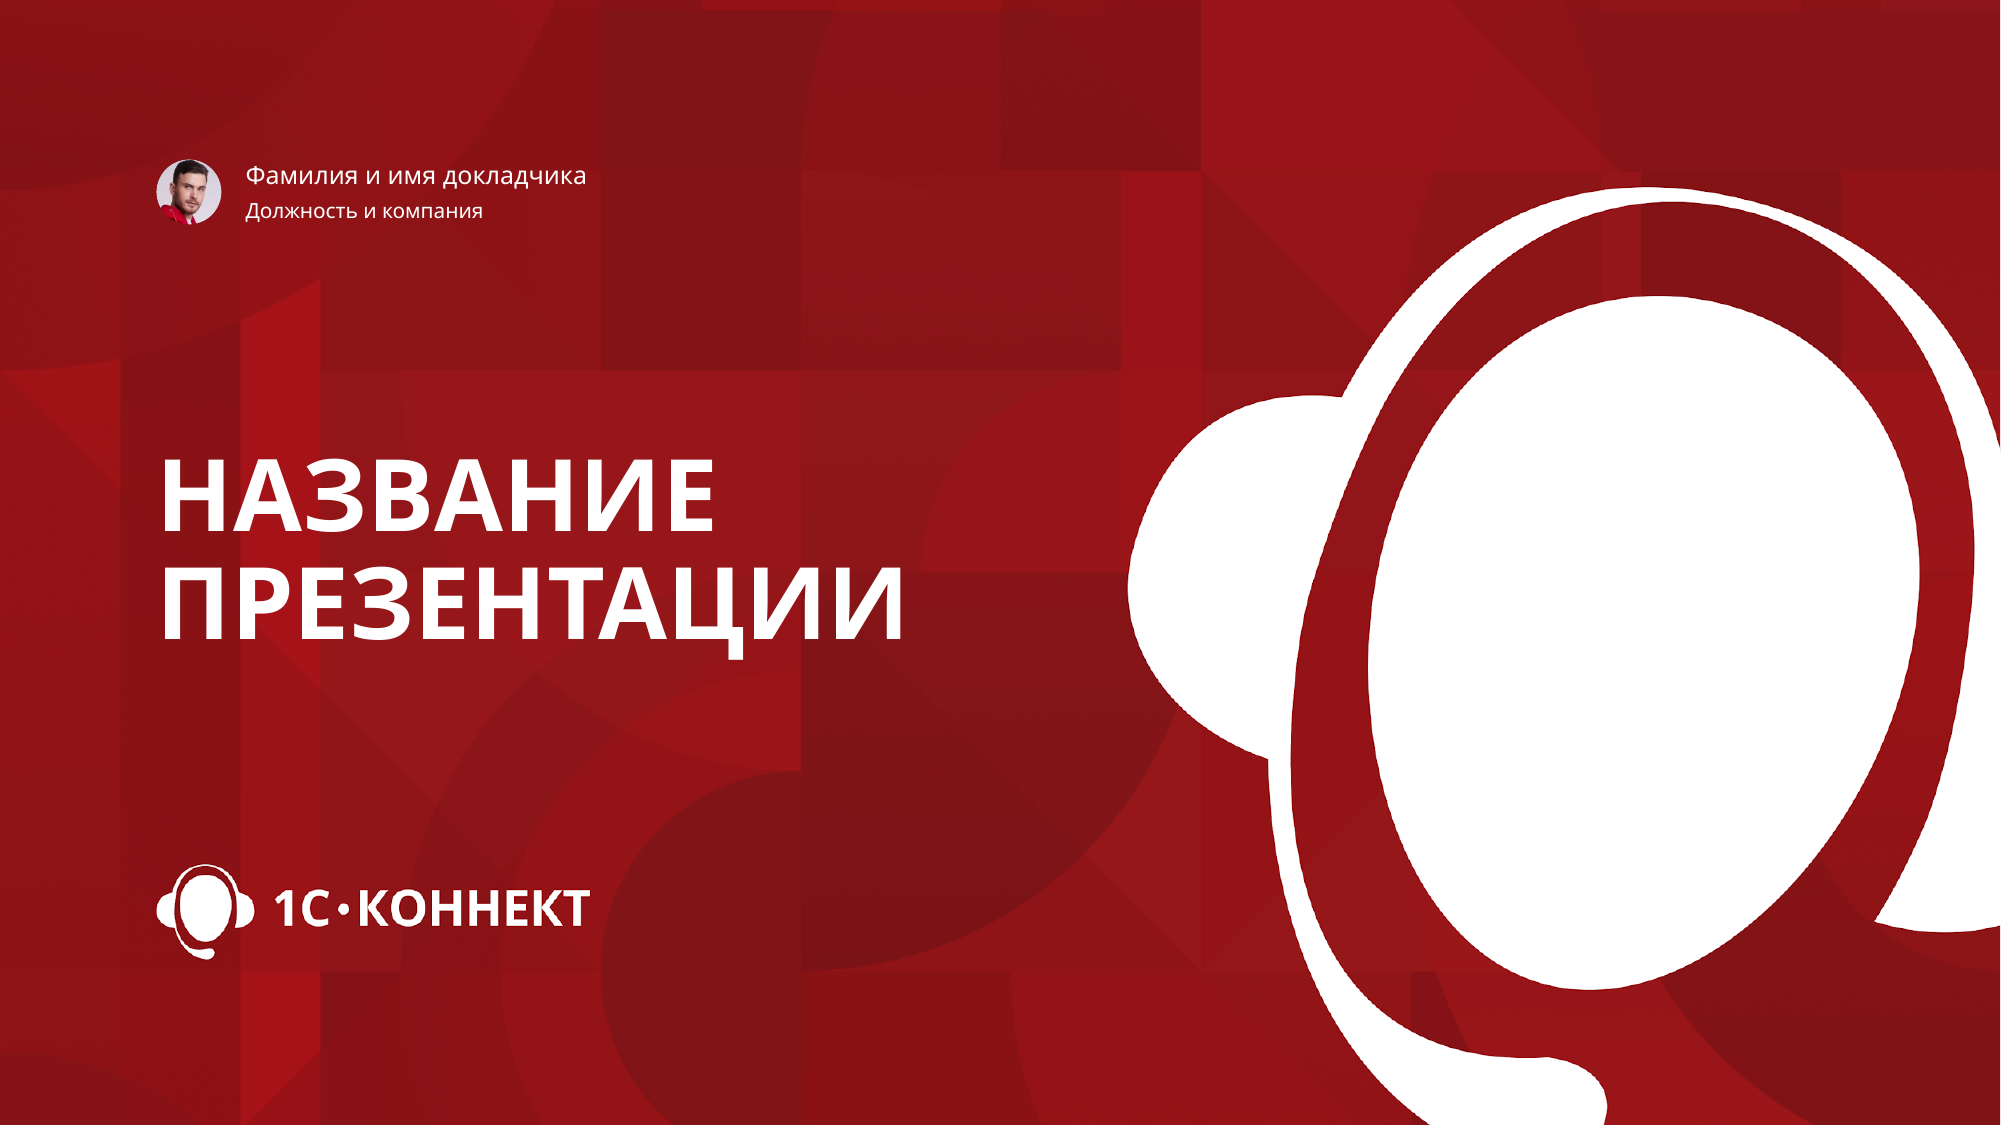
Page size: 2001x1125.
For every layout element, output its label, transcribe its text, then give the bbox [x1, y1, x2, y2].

title НАЗВАНИЕ ПРЕЗЕНТАЦИИ [141, 437, 1103, 736]
picture [0, 0, 2001, 1125]
text_box Фамилия и имя докладчика [245, 159, 593, 190]
text_box [156, 159, 222, 225]
text_box Должность и компания [245, 197, 490, 223]
